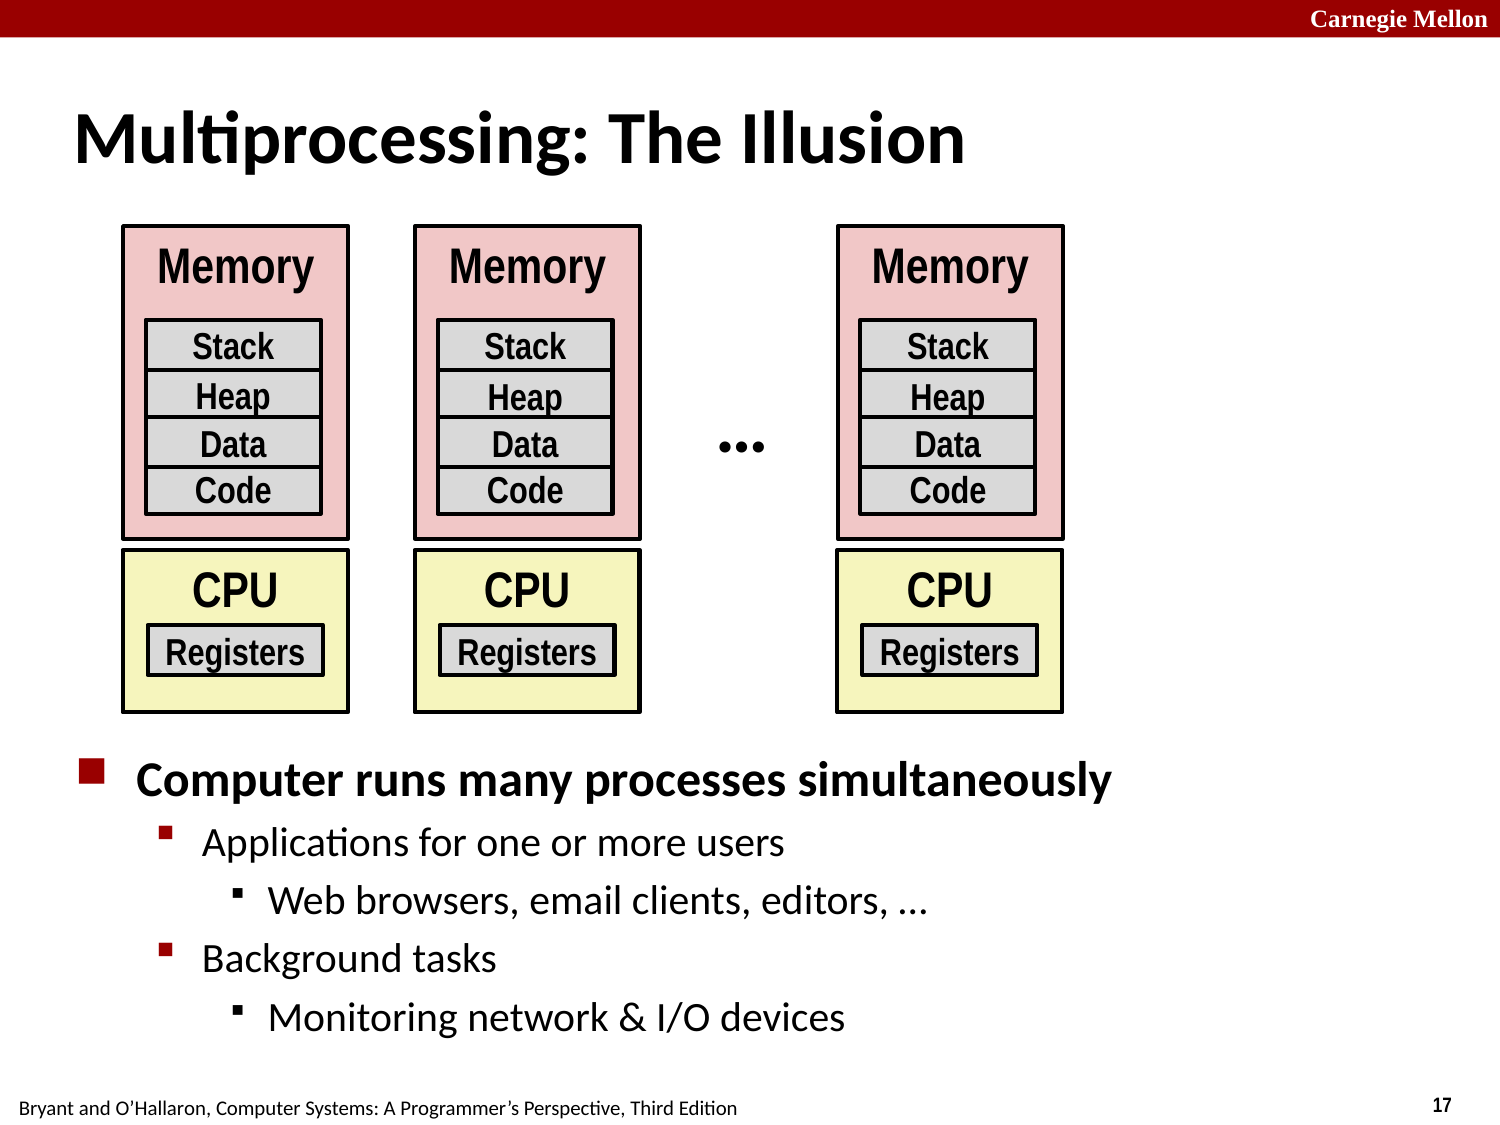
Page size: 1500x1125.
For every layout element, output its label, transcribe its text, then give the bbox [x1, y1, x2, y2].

list Computer runs many processes simultaneously Applications for one or more users Web browsers, email clients, editors, … Background tasks Monitoring network & I/O devices [64, 738, 1361, 1063]
text_box CPU [414, 549, 640, 713]
text_box Stack [145, 319, 321, 369]
text_box Code [860, 468, 1036, 514]
text_box Memory [837, 226, 1063, 539]
text_box Heap [145, 369, 321, 417]
text_box Heap [860, 369, 1036, 417]
text_box Data [437, 417, 613, 468]
text_box Data [860, 417, 1036, 468]
text_box Registers [147, 624, 323, 675]
text_box Registers [439, 624, 615, 675]
text_box Stack [437, 319, 613, 369]
text_box Code [145, 468, 321, 514]
text_box Data [145, 417, 321, 468]
title Multiprocessing: The Illusion [58, 71, 1305, 197]
text_box Memory [123, 226, 349, 539]
text_box Code [437, 468, 613, 514]
text_box CPU [837, 549, 1063, 713]
text_box Heap [437, 369, 613, 417]
text_box CPU [122, 549, 348, 713]
text_box Memory [415, 226, 641, 539]
text_box Registers [862, 624, 1038, 675]
text_box … [700, 369, 784, 475]
text_box Stack [860, 319, 1036, 369]
